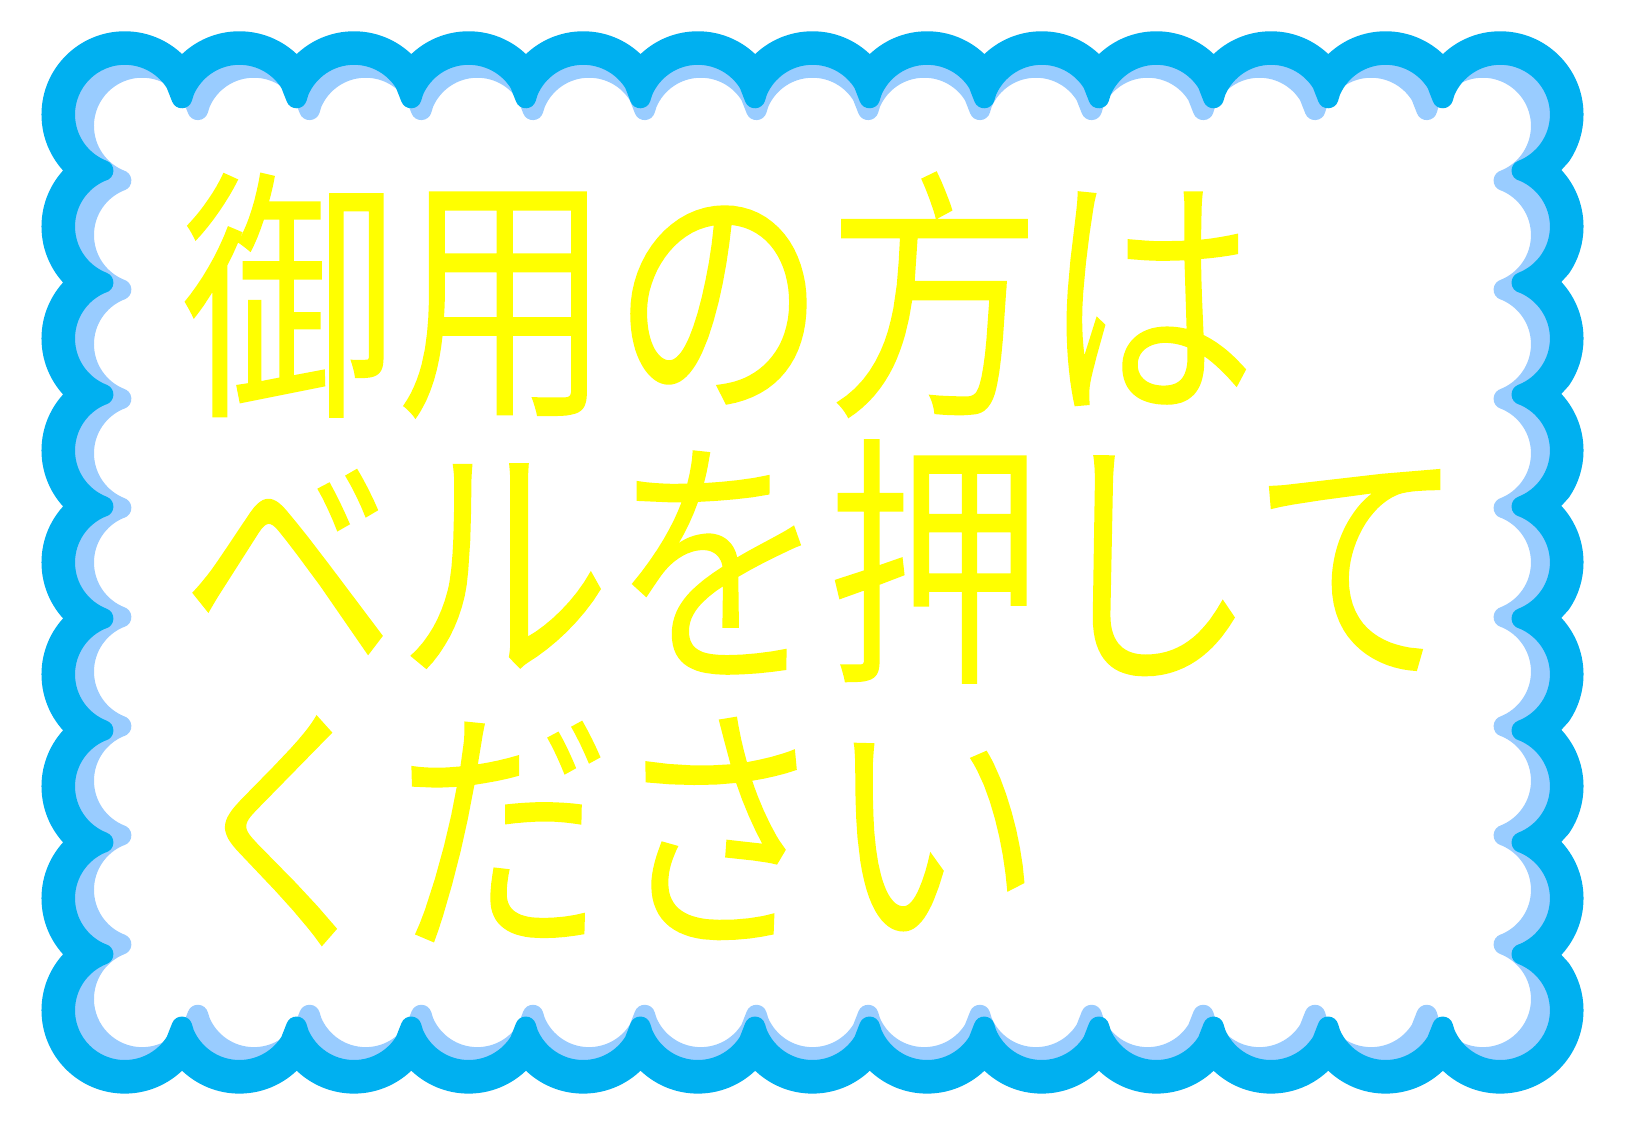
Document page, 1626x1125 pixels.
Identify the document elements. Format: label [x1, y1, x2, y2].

text_box [638, 57, 987, 112]
text_box [414, 57, 519, 112]
text_box [1105, 57, 1211, 112]
text_box [187, 1013, 284, 1068]
text_box [1223, 57, 1324, 112]
text_box [1341, 57, 1438, 112]
text_box [1224, 1013, 1324, 1068]
text_box [1458, 57, 1556, 1068]
text_box [987, 1013, 1098, 1068]
text_box [300, 57, 402, 112]
text_box [69, 57, 167, 1068]
text_box [414, 1013, 519, 1068]
text_box [638, 1013, 987, 1068]
text_box [526, 57, 636, 112]
text_box [527, 1013, 636, 1068]
text_box [987, 57, 1098, 112]
text_box [1105, 1013, 1211, 1068]
text_box [187, 57, 284, 112]
text_box [49, 39, 1576, 1086]
text_box [300, 1013, 401, 1068]
text_box [1341, 1013, 1438, 1068]
